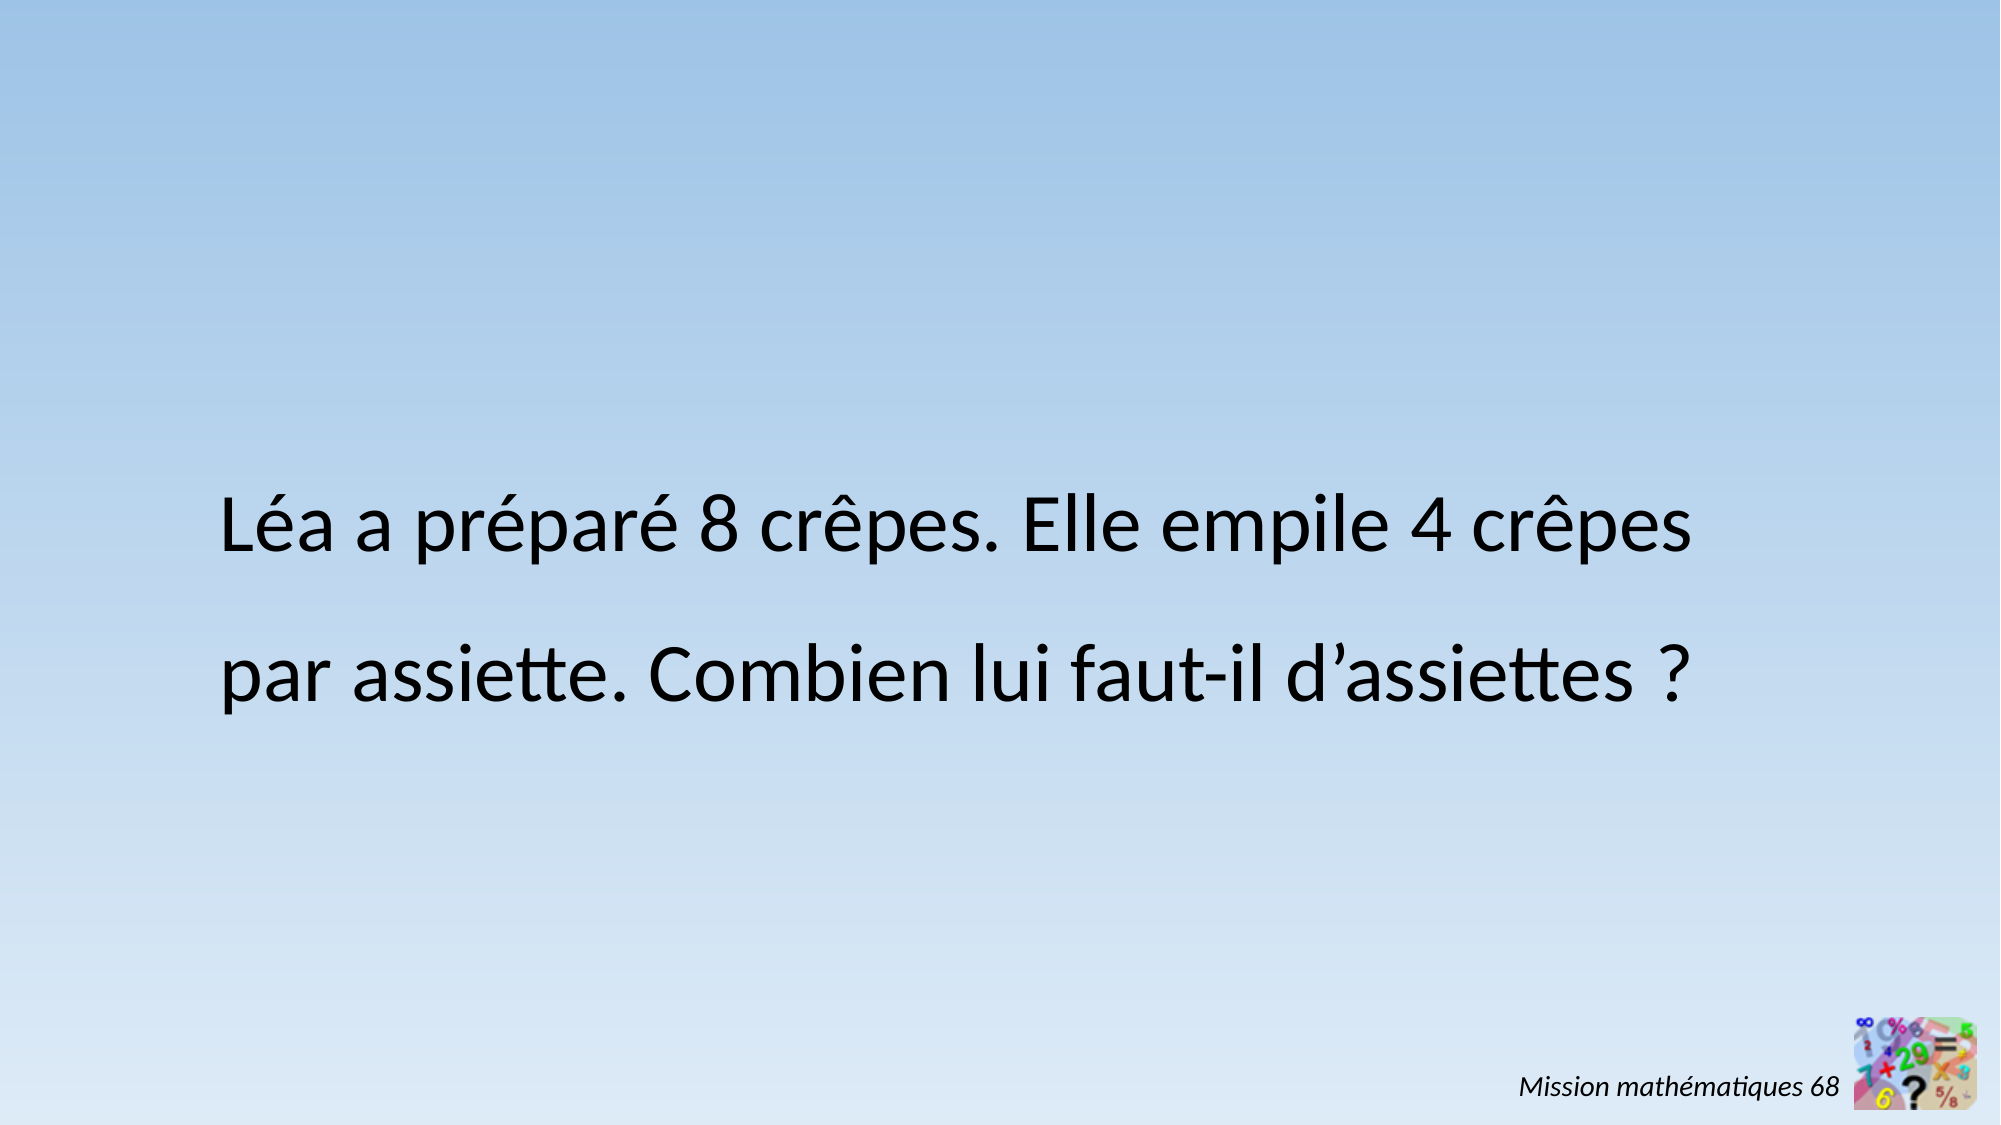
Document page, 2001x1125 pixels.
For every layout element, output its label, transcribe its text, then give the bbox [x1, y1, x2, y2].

text_box Mission mathématiques 68 [1501, 1059, 1854, 1110]
text_box Léa a préparé 8 crêpes. Elle empile 4 crêpes par assiette. Combien lui faut-il d’assiettes ? [204, 411, 1795, 726]
picture [1854, 1017, 1977, 1110]
